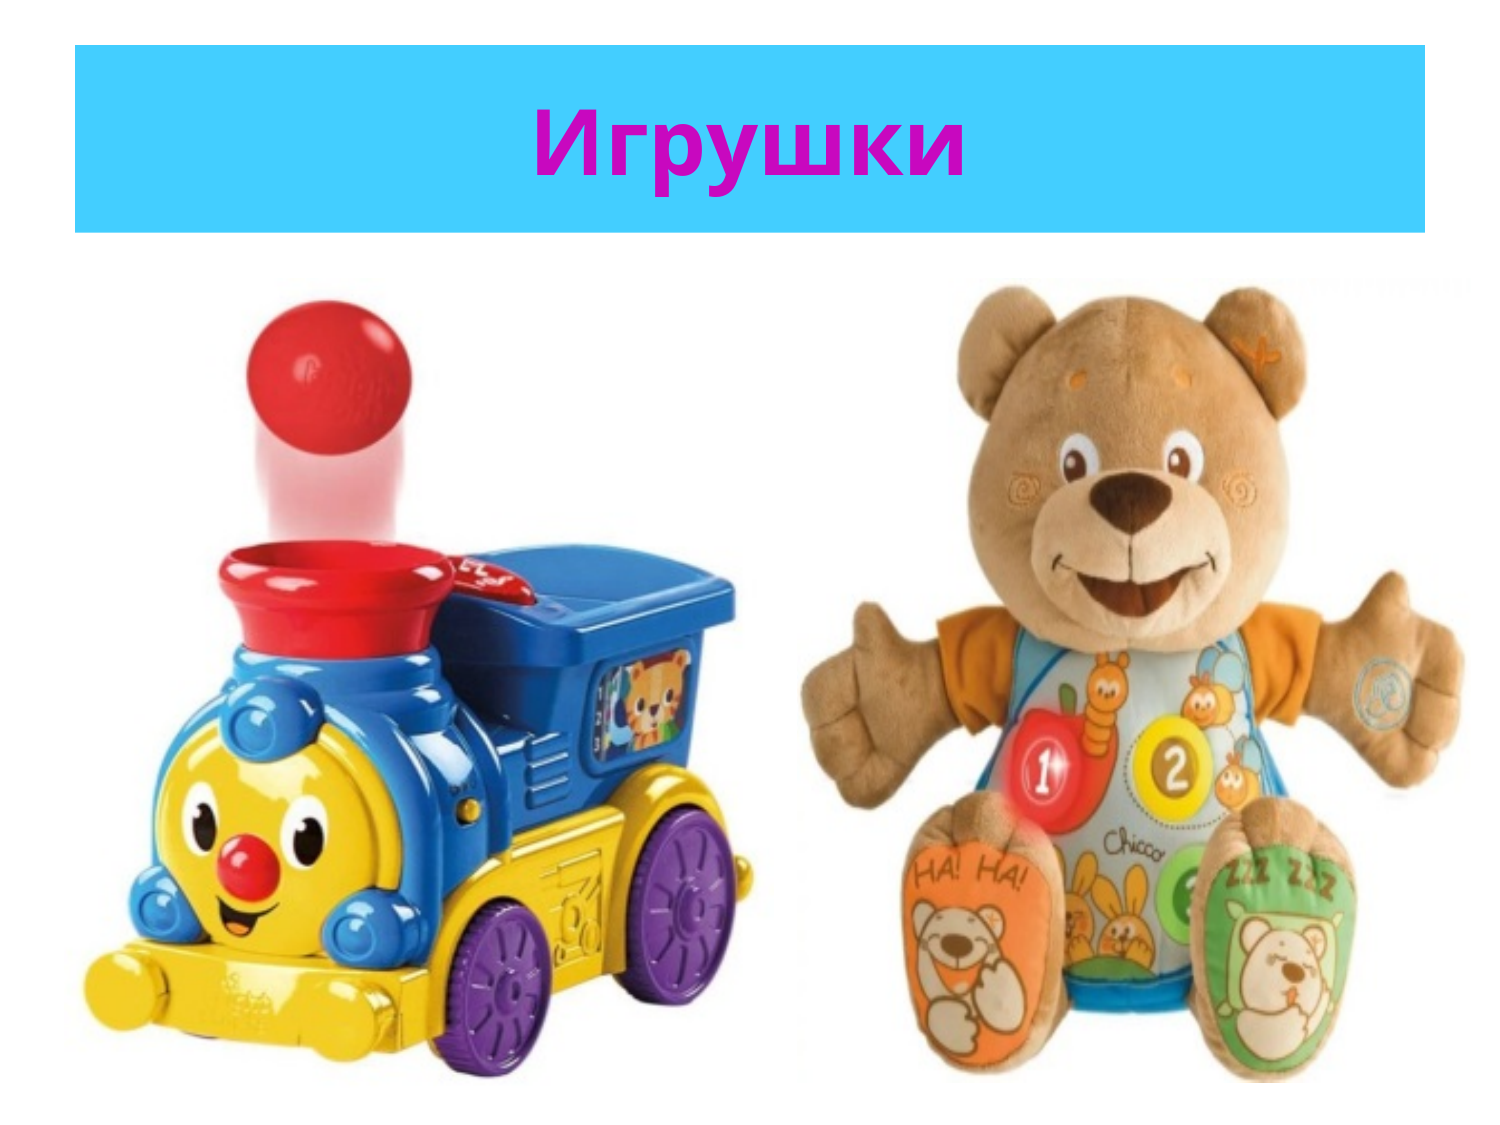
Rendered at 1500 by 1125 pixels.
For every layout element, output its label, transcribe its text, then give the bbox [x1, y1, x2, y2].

picture [64, 278, 774, 1095]
picture [796, 278, 1471, 1083]
title Игрушки [75, 45, 1425, 233]
